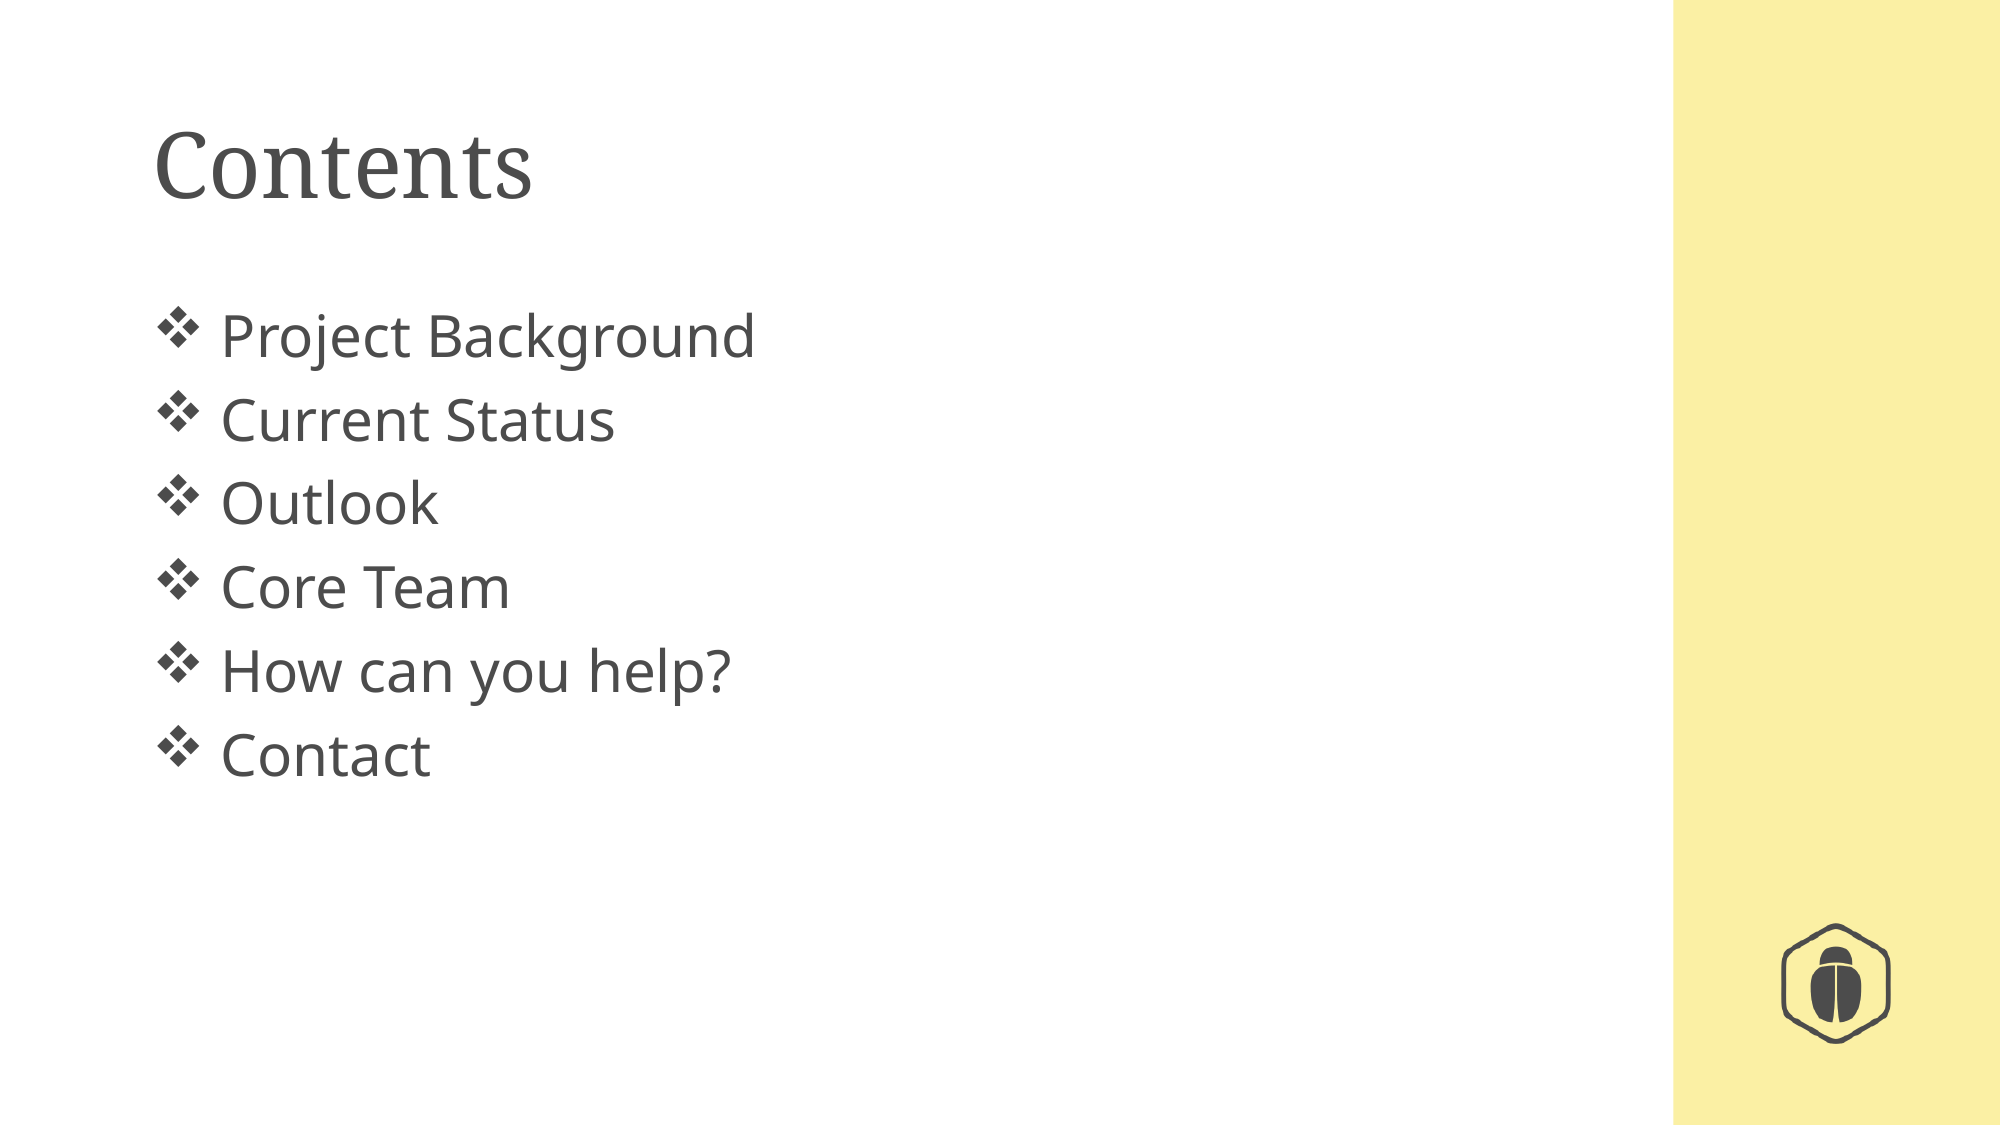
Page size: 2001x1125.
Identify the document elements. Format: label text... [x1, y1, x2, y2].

title Contents [137, 59, 1863, 278]
list Project Background Current Status Outlook Core Team How can you help? Contact [137, 299, 1621, 1014]
picture [1775, 923, 1896, 1044]
